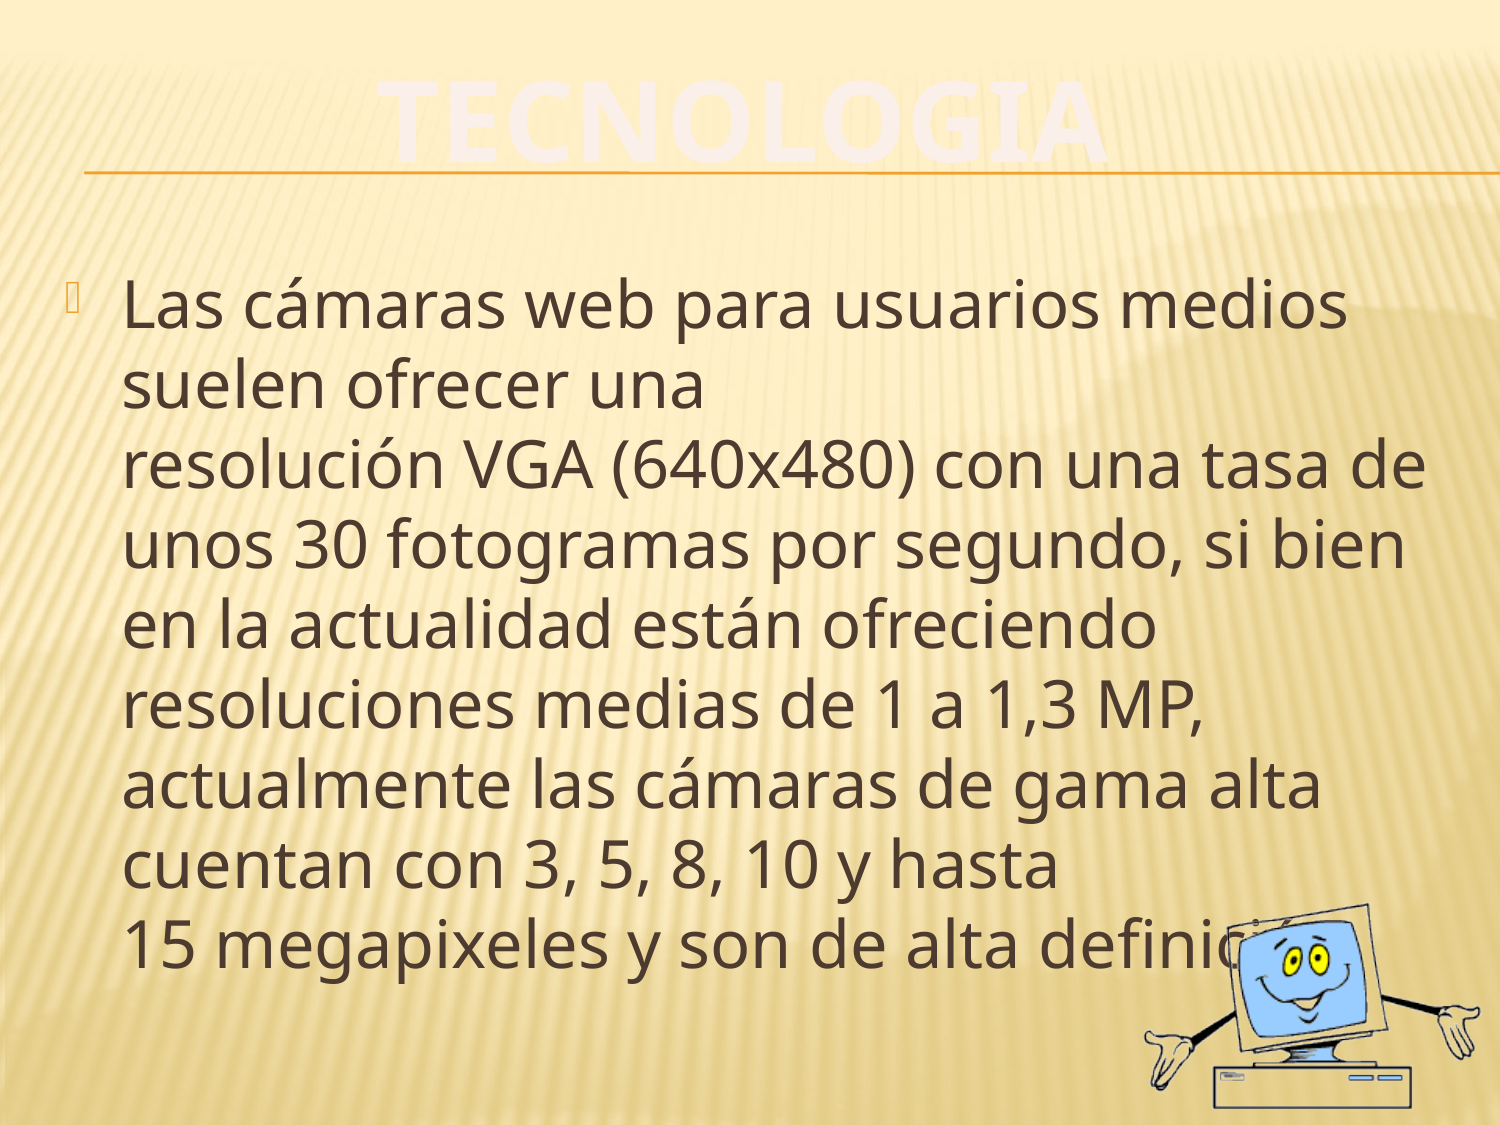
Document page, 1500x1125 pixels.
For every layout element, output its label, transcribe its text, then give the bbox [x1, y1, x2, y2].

list Las cámaras web para usuarios medios suelen ofrecer una resolución VGA (640x480) con una tasa de unos 30 fotogramas por segundo, si bien en la actualidad están ofreciendo resoluciones medias de 1 a 1,3 MP, actualmente las cámaras de gama alta cuentan con 3, 5, 8, 10 y hasta 15 megapixeles y son de alta definición. [50, 254, 1475, 998]
picture [1116, 866, 1500, 1125]
text_box TECNOLOGIA [359, 42, 1125, 193]
